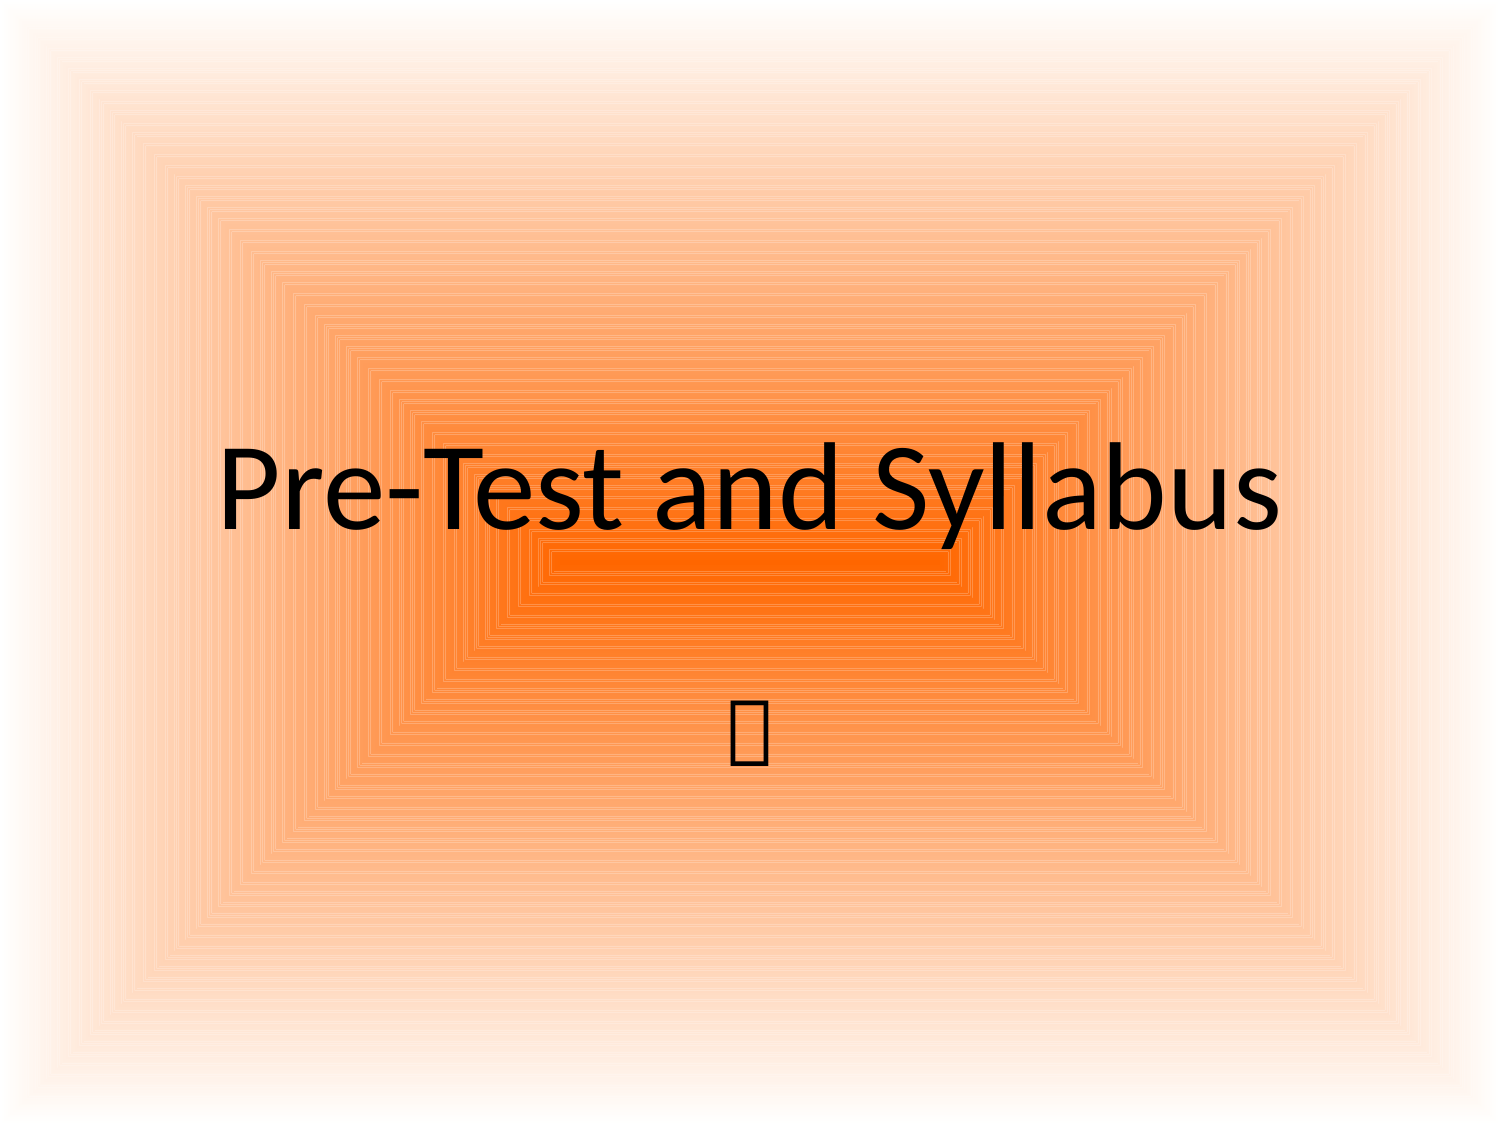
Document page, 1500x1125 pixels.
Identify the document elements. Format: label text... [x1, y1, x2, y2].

text_box  [112, 608, 1388, 850]
title Pre-Test and Syllabus [112, 358, 1388, 600]
